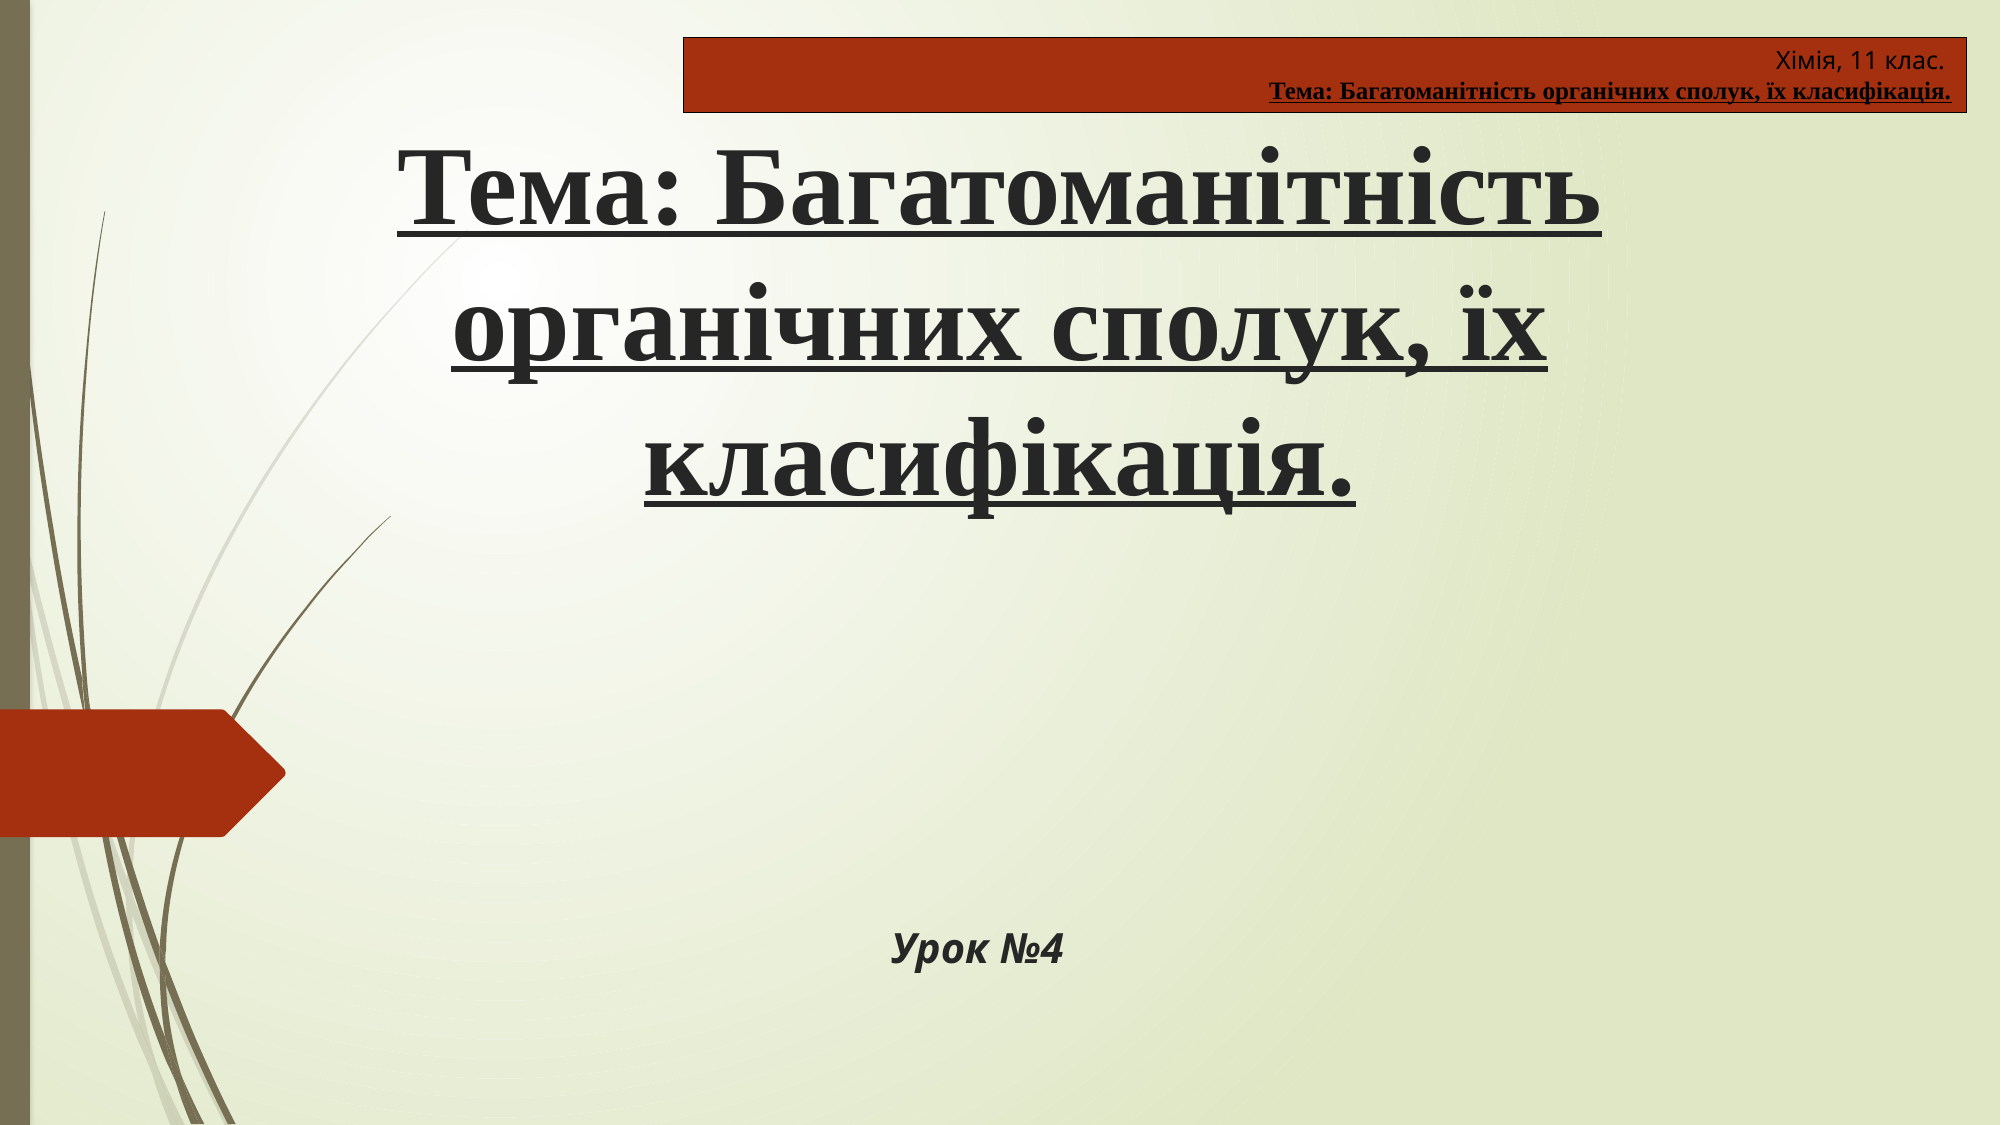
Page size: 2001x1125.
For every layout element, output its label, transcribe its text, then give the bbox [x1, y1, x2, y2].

text_box Урок №4 [246, 914, 1709, 1125]
text_box Хімія, 11 клас. Тема: Багатоманітність органічних сполук, їх класифікація. [683, 37, 1967, 113]
title Тема: Багатоманітність органічних сполук, їх класифікація. [150, 349, 1850, 525]
